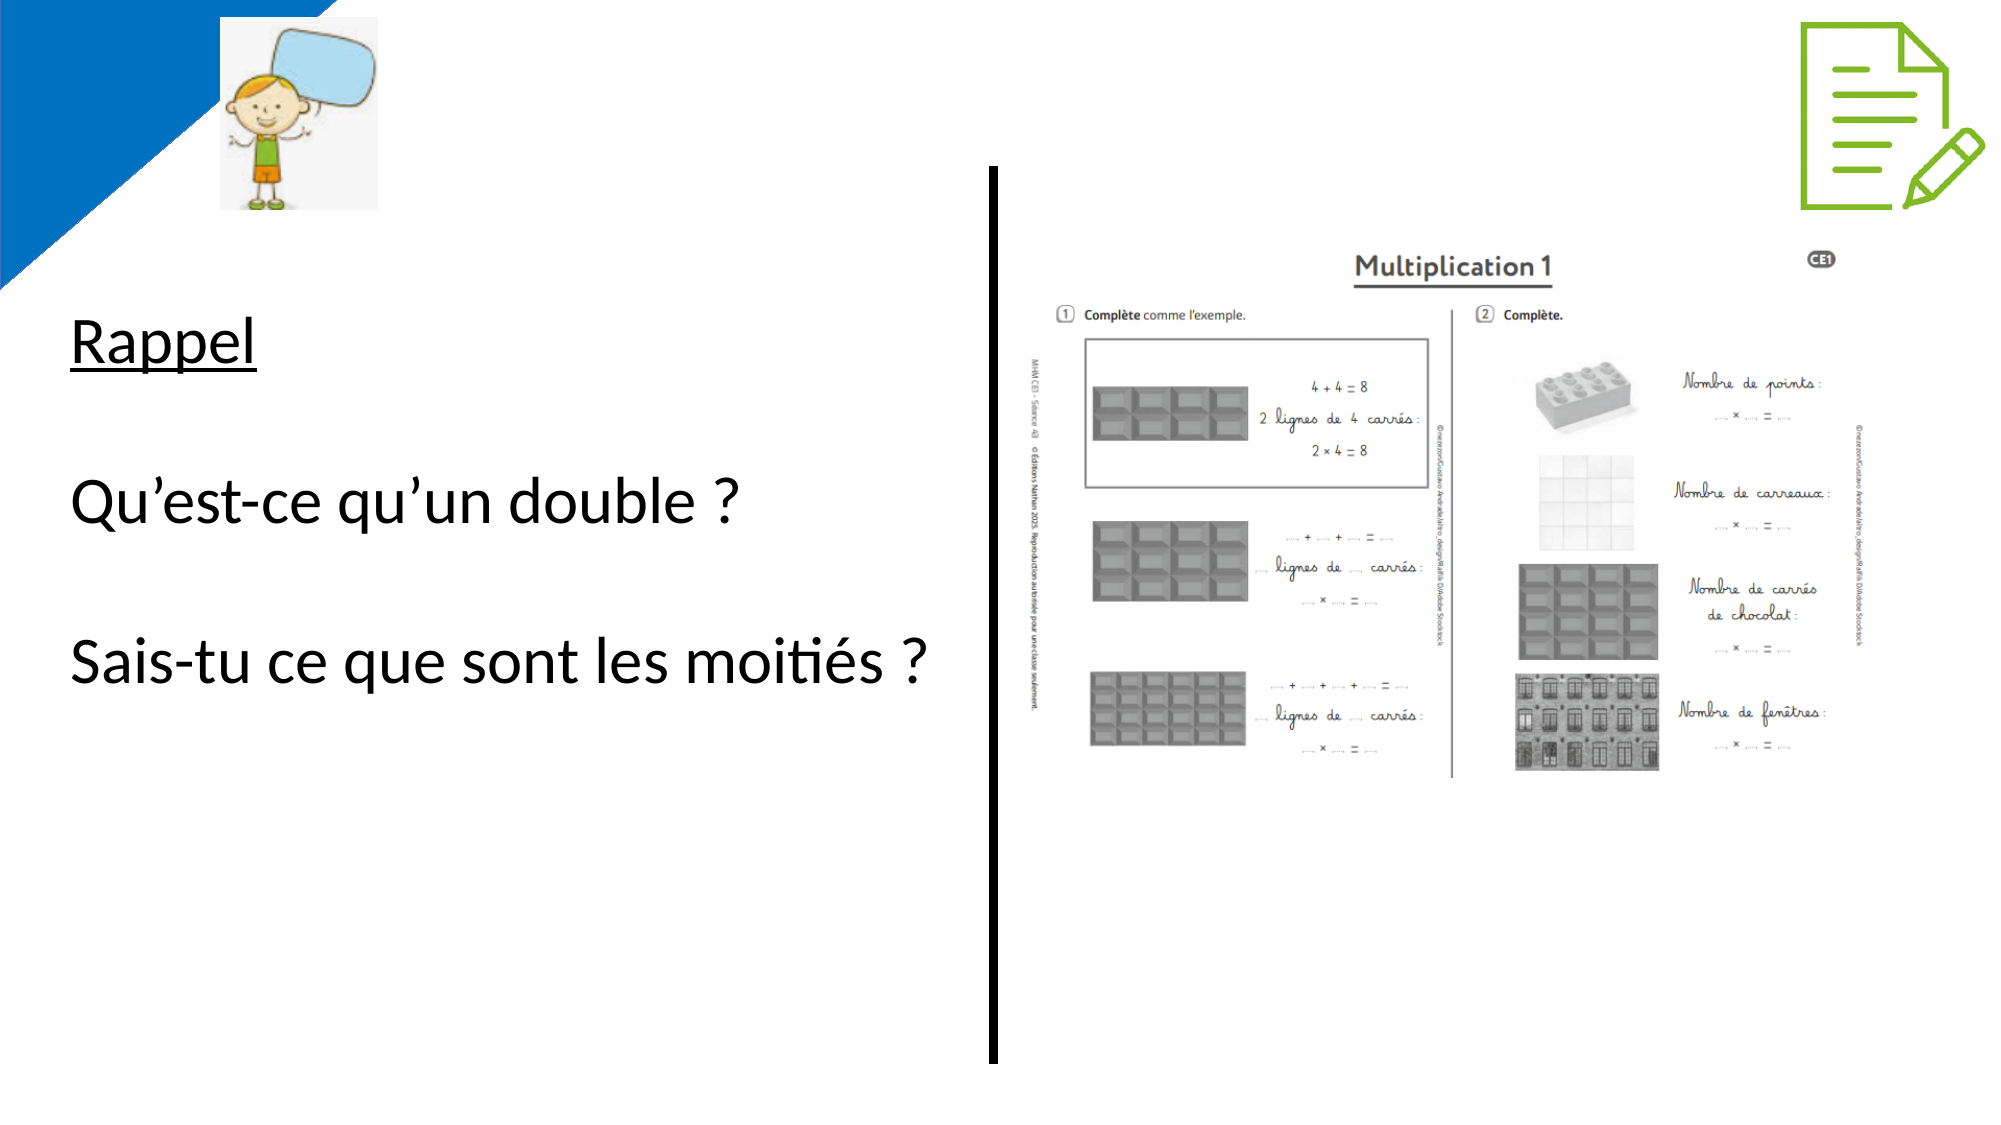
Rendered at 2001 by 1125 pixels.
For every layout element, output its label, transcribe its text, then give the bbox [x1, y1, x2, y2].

text_box Rappel Qu’est-ce qu’un double ? Sais-tu ce que sont les moitiés ? [55, 289, 963, 784]
text_box [0, 0, 337, 290]
picture [220, 17, 378, 210]
picture [1798, 22, 1987, 210]
picture [1024, 235, 1870, 778]
